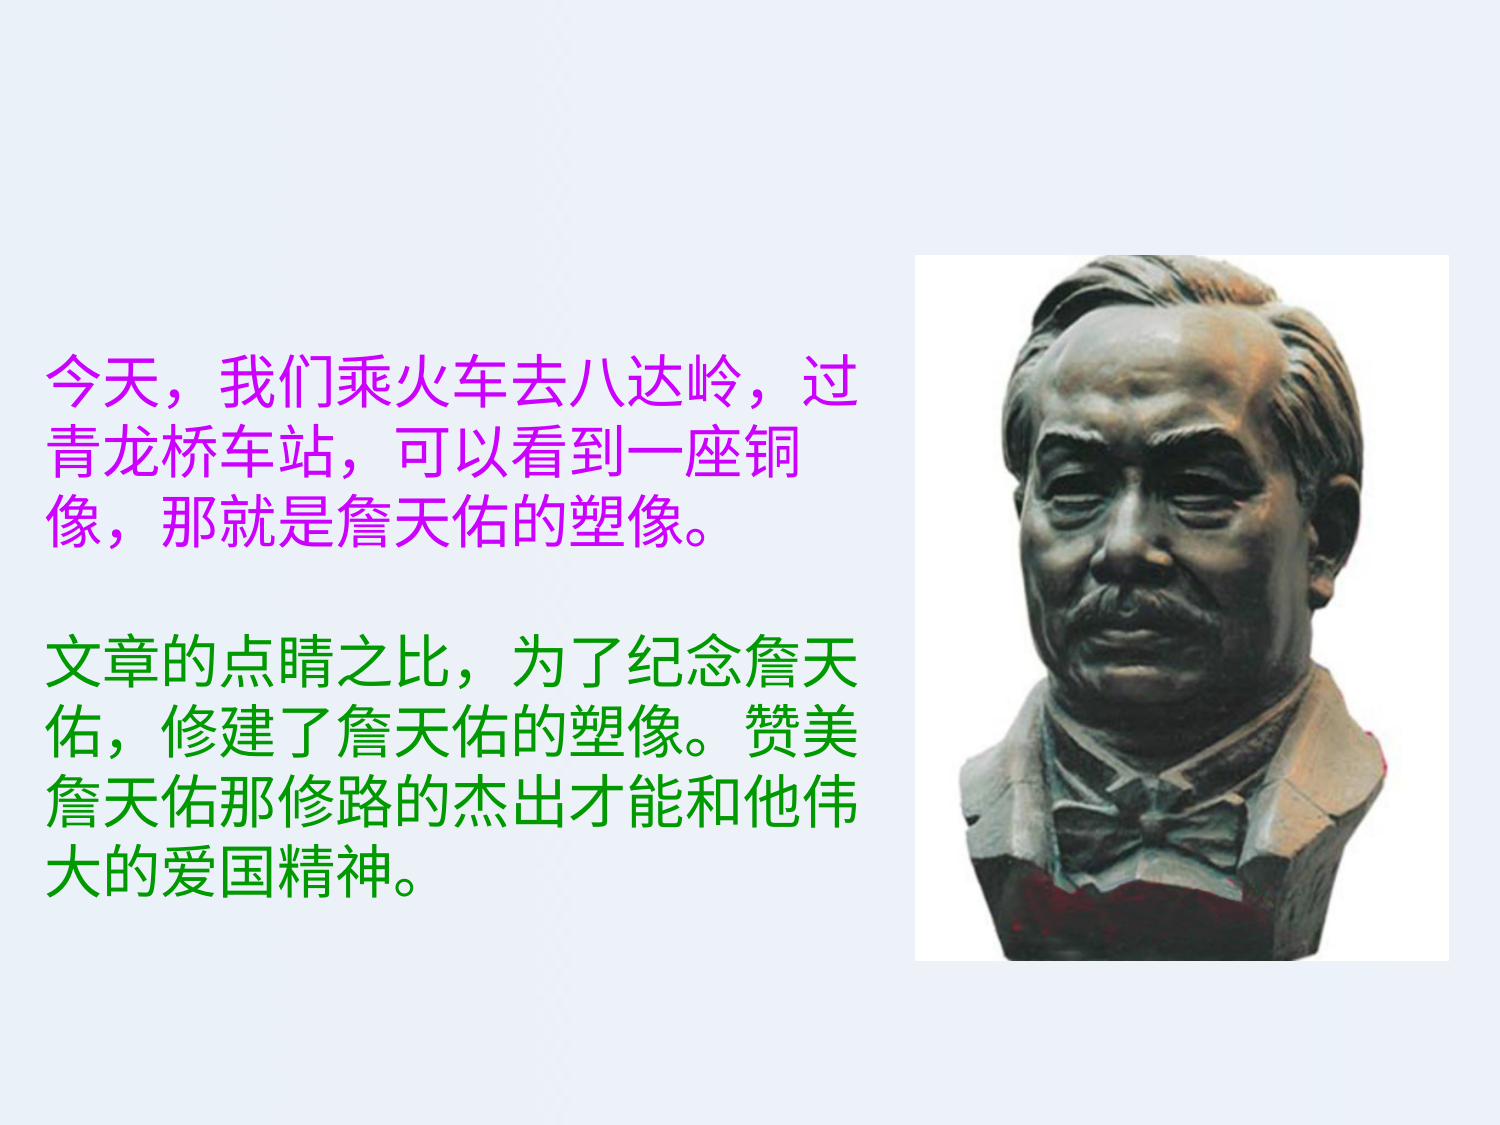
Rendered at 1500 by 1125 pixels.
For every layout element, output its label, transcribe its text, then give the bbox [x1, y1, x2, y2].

picture [0, 0, 1500, 1125]
text_box 今天，我们乘火车去八达岭，过青龙桥车站，可以看到一座铜像，那就是詹天佑的塑像。 文章的点睛之比，为了纪念詹天佑，修建了詹天佑的塑像。赞美詹天佑那修路的杰出才能和他伟大的爱国精神。 [29, 337, 915, 913]
